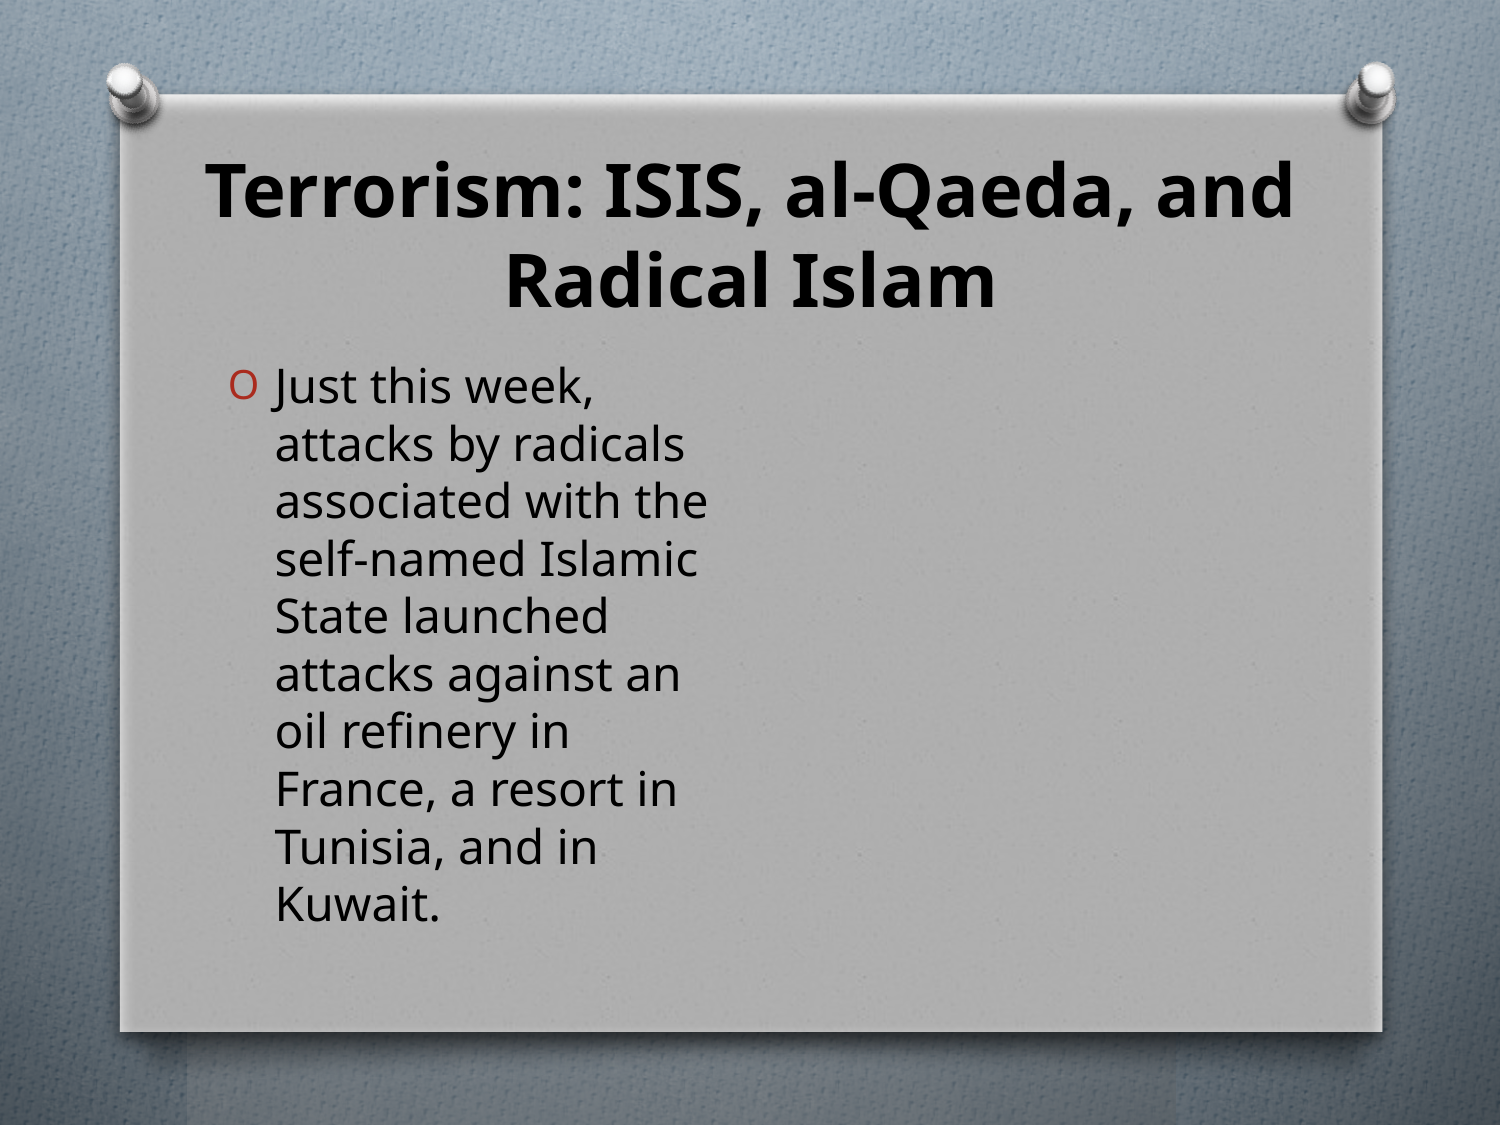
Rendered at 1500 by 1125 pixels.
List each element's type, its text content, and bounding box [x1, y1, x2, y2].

picture [75, 29, 198, 153]
title Terrorism: ISIS, al-Qaeda, and Radical Islam [179, 134, 1323, 332]
picture [1317, 35, 1439, 156]
list Just this week, attacks by radicals associated with the self-named Islamic State launched attacks against an oil refinery in France, a resort in Tunisia, and in Kuwait. [213, 348, 738, 939]
